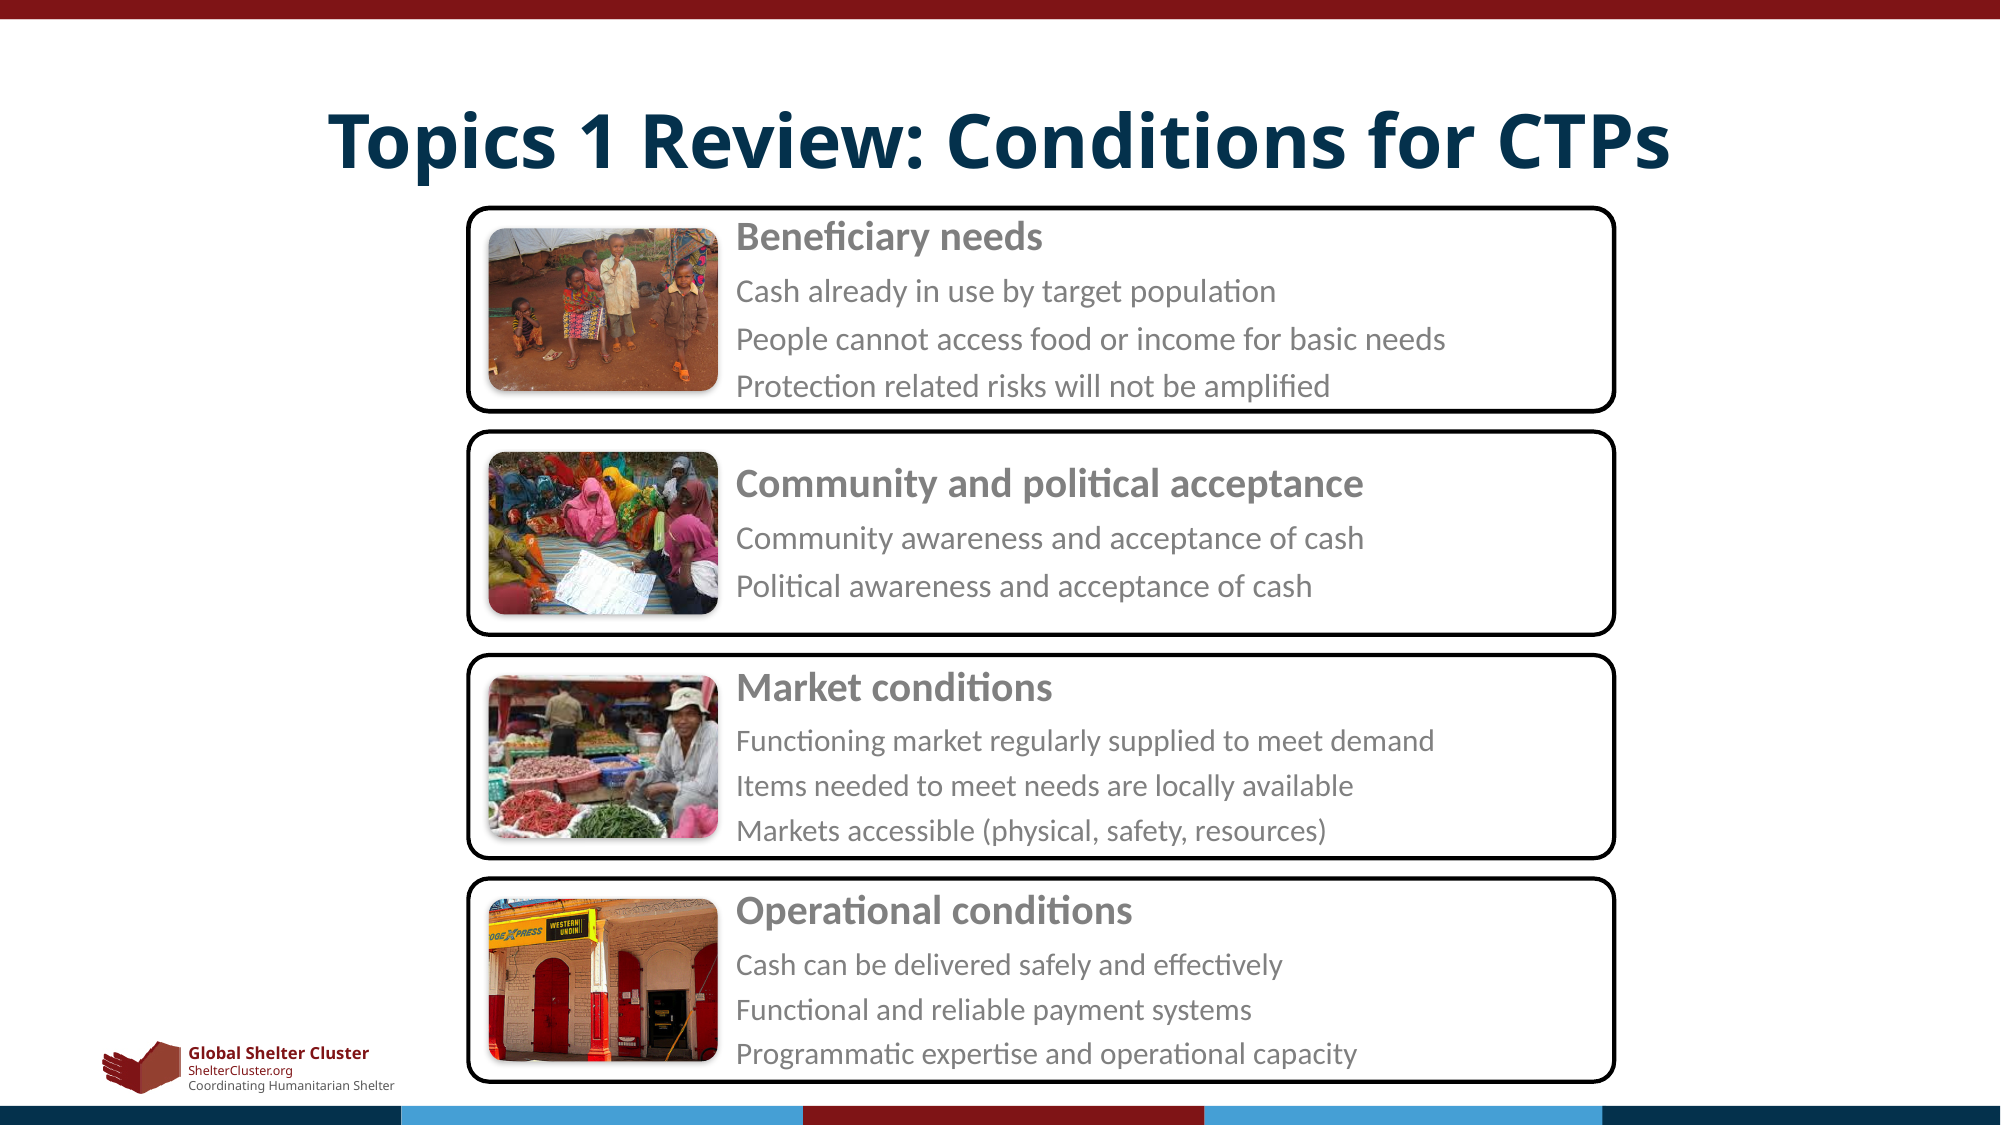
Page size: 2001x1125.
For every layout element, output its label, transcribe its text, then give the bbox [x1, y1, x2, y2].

title Topics 1 Review: Conditions for CTPs [99, 45, 1900, 233]
picture [102, 1041, 181, 1094]
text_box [468, 207, 1615, 1083]
